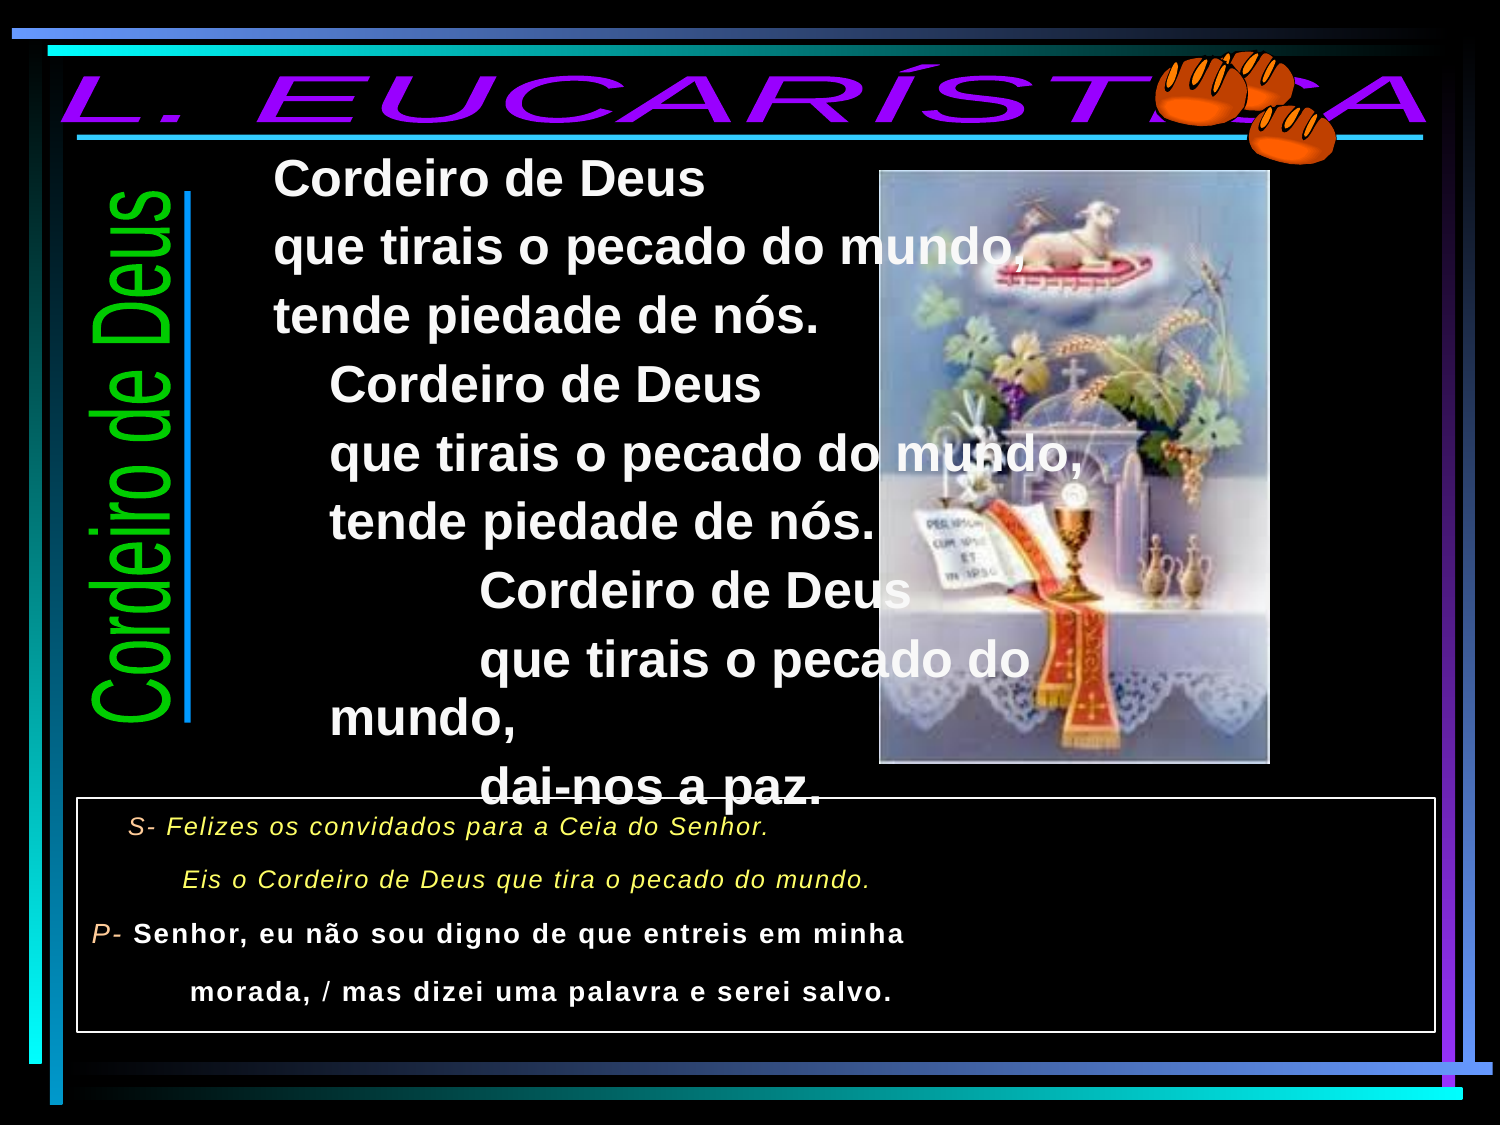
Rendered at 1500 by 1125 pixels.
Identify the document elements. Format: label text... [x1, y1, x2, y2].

picture [879, 42, 1341, 764]
list Cordeiro de Deus que tirais o pecado do mundo, tende piedade de nós. Cordeiro de Deus que tirais o pecado do mundo, tende piedade de nós. Cordeiro de Deus que tirais o pecado do mundo, dai-nos a paz. [258, 140, 1235, 787]
text_box S- Felizes os convidados para a Ceia do Senhor. Eis o Cordeiro de Deus que tira o pecado do mundo. P- Senhor, eu não sou digno de que entreis em minha morada, / mas dizei uma palavra e serei salvo. [76, 797, 1436, 1033]
